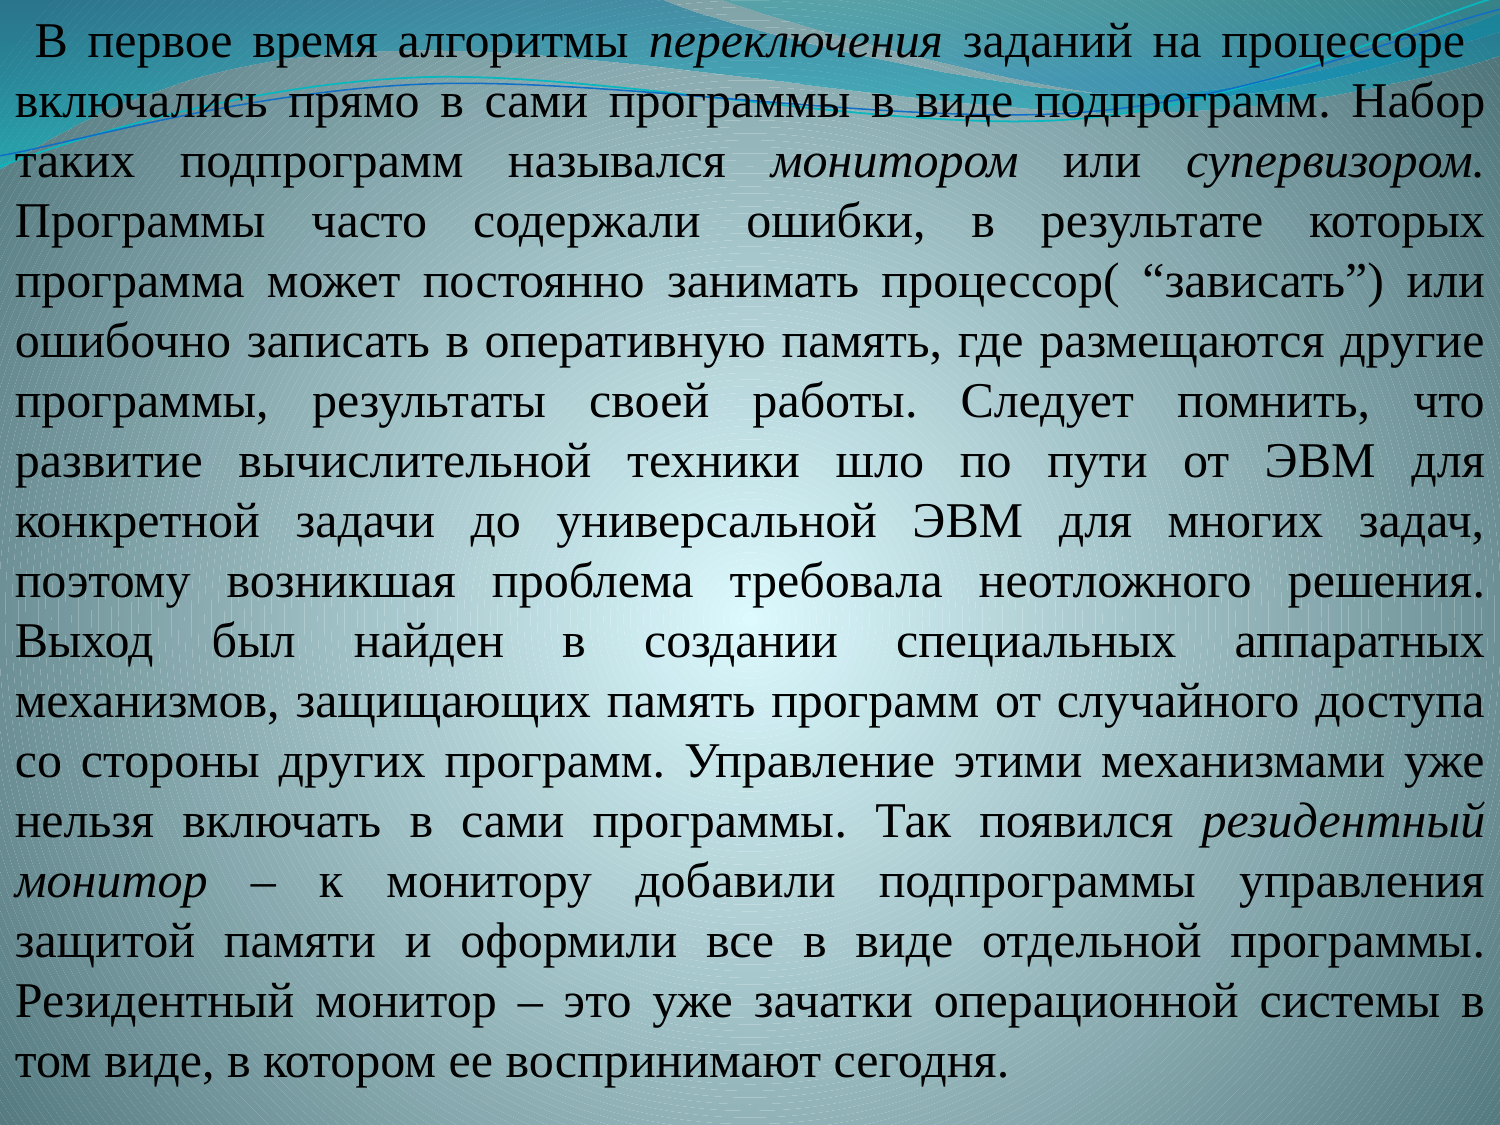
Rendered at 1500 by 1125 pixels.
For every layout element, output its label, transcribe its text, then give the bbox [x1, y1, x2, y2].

text_box В первое время алгоритмы переключения заданий на процессоре включались прямо в сами программы в виде подпрограмм. Набор таких подпрограмм назывался монитором или супервизором. Программы часто содержали ошибки, в результате которых программа может постоянно занимать процессор( “зависать”) или ошибочно записать в оперативную память, где размещаются другие программы, результаты своей работы. Следует помнить, что развитие вычислительной техники шло по пути от ЭВМ для конкретной задачи до универсальной ЭВМ для многих задач, поэтому возникшая проблема требовала неотложного решения. Выход был найден в создании специальных аппаратных механизмов, защищающих память программ от случайного доступа со стороны других программ. Управление этими механизмами уже нельзя включать в сами программы. Так появился резидентный монитор – к монитору добавили подпрограммы управления защитой памяти и оформили все в виде отдельной программы. Резидентный монитор – это уже зачатки операционной системы в том виде, в котором ее воспринимают сегодня. [0, 0, 1500, 1095]
